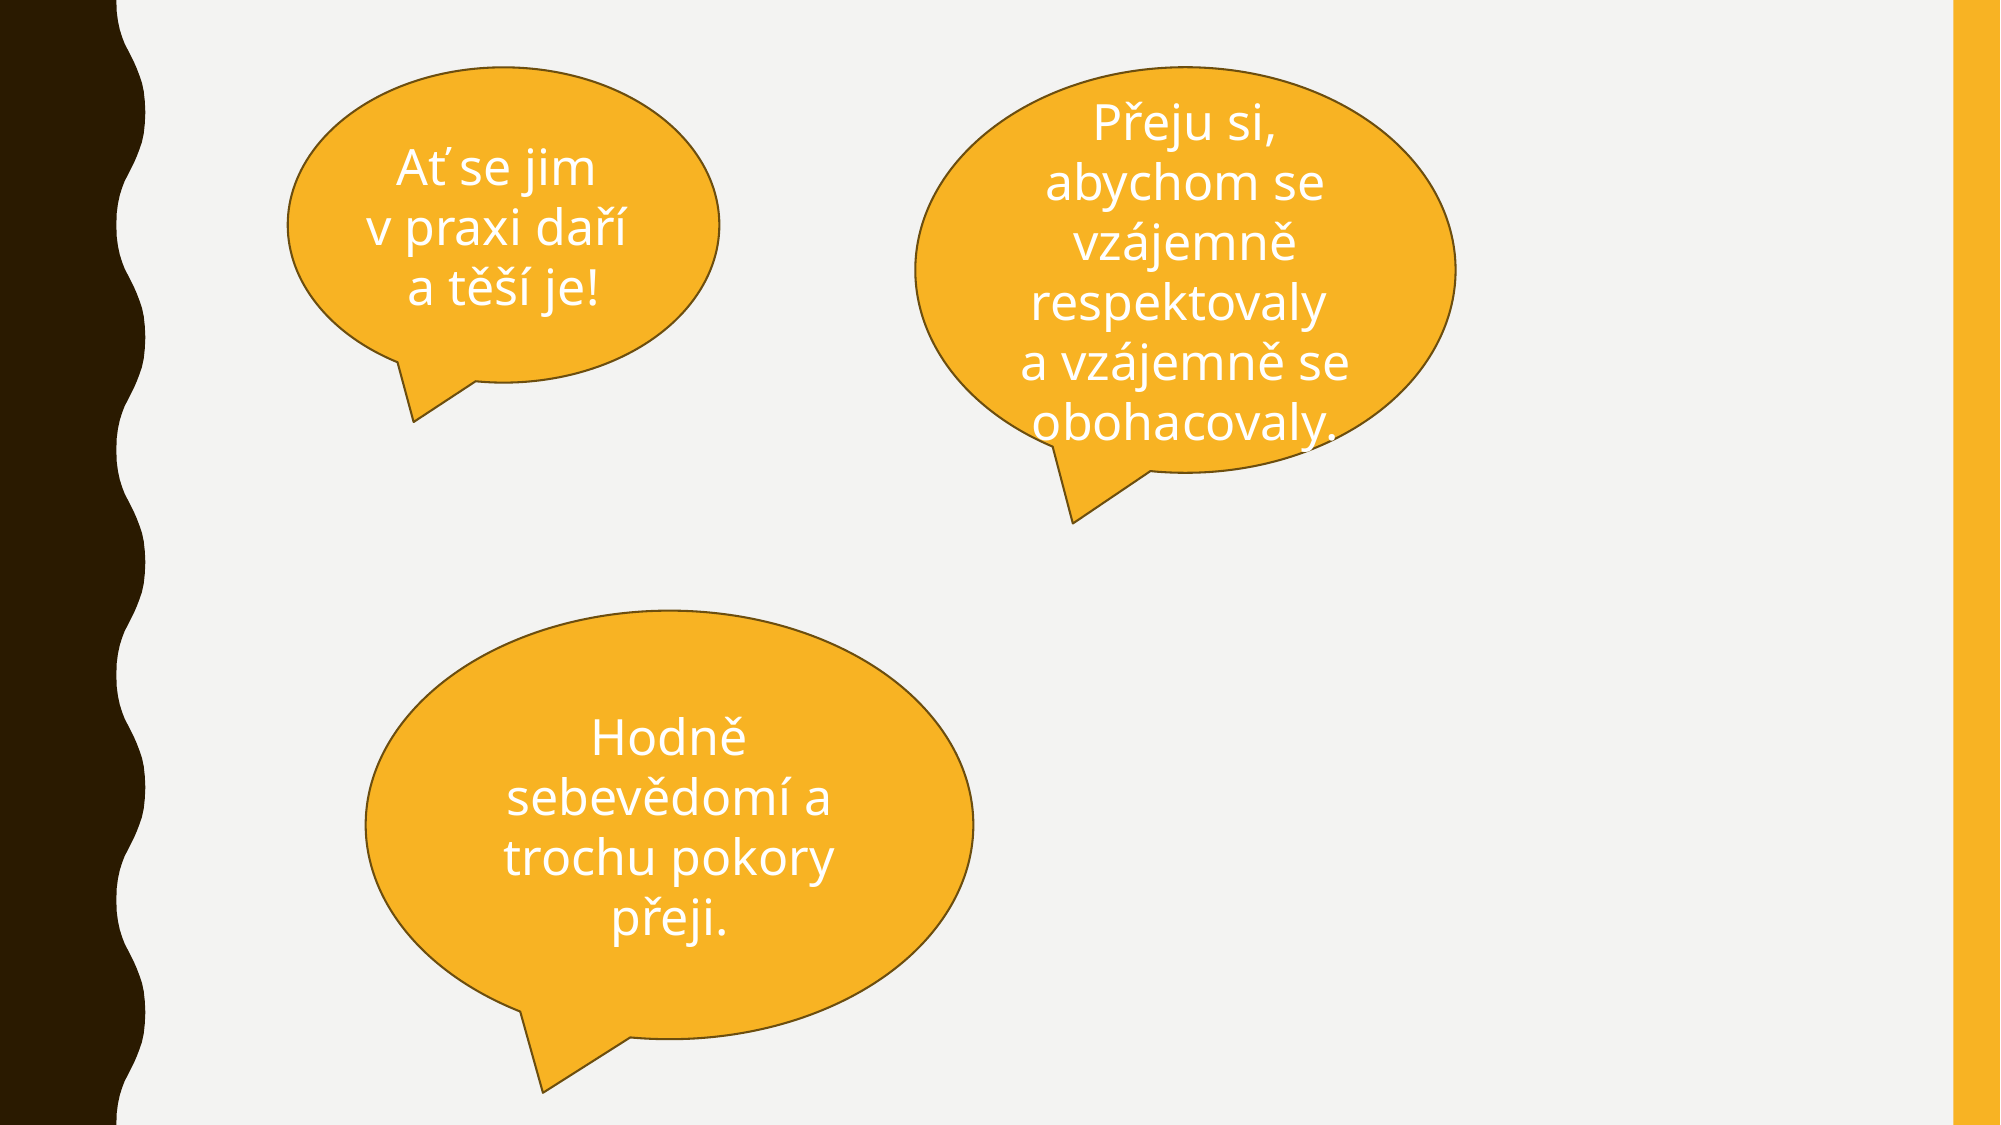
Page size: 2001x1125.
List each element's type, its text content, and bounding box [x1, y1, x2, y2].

text_box Ať se jim v praxi daří a těší je! [286, 66, 721, 423]
text_box Přeju si, abychom se vzájemně respektovaly a vzájemně se obohacovaly. [914, 66, 1457, 525]
text_box Hodně sebevědomí a trochu pokory přeji. [364, 609, 975, 1094]
